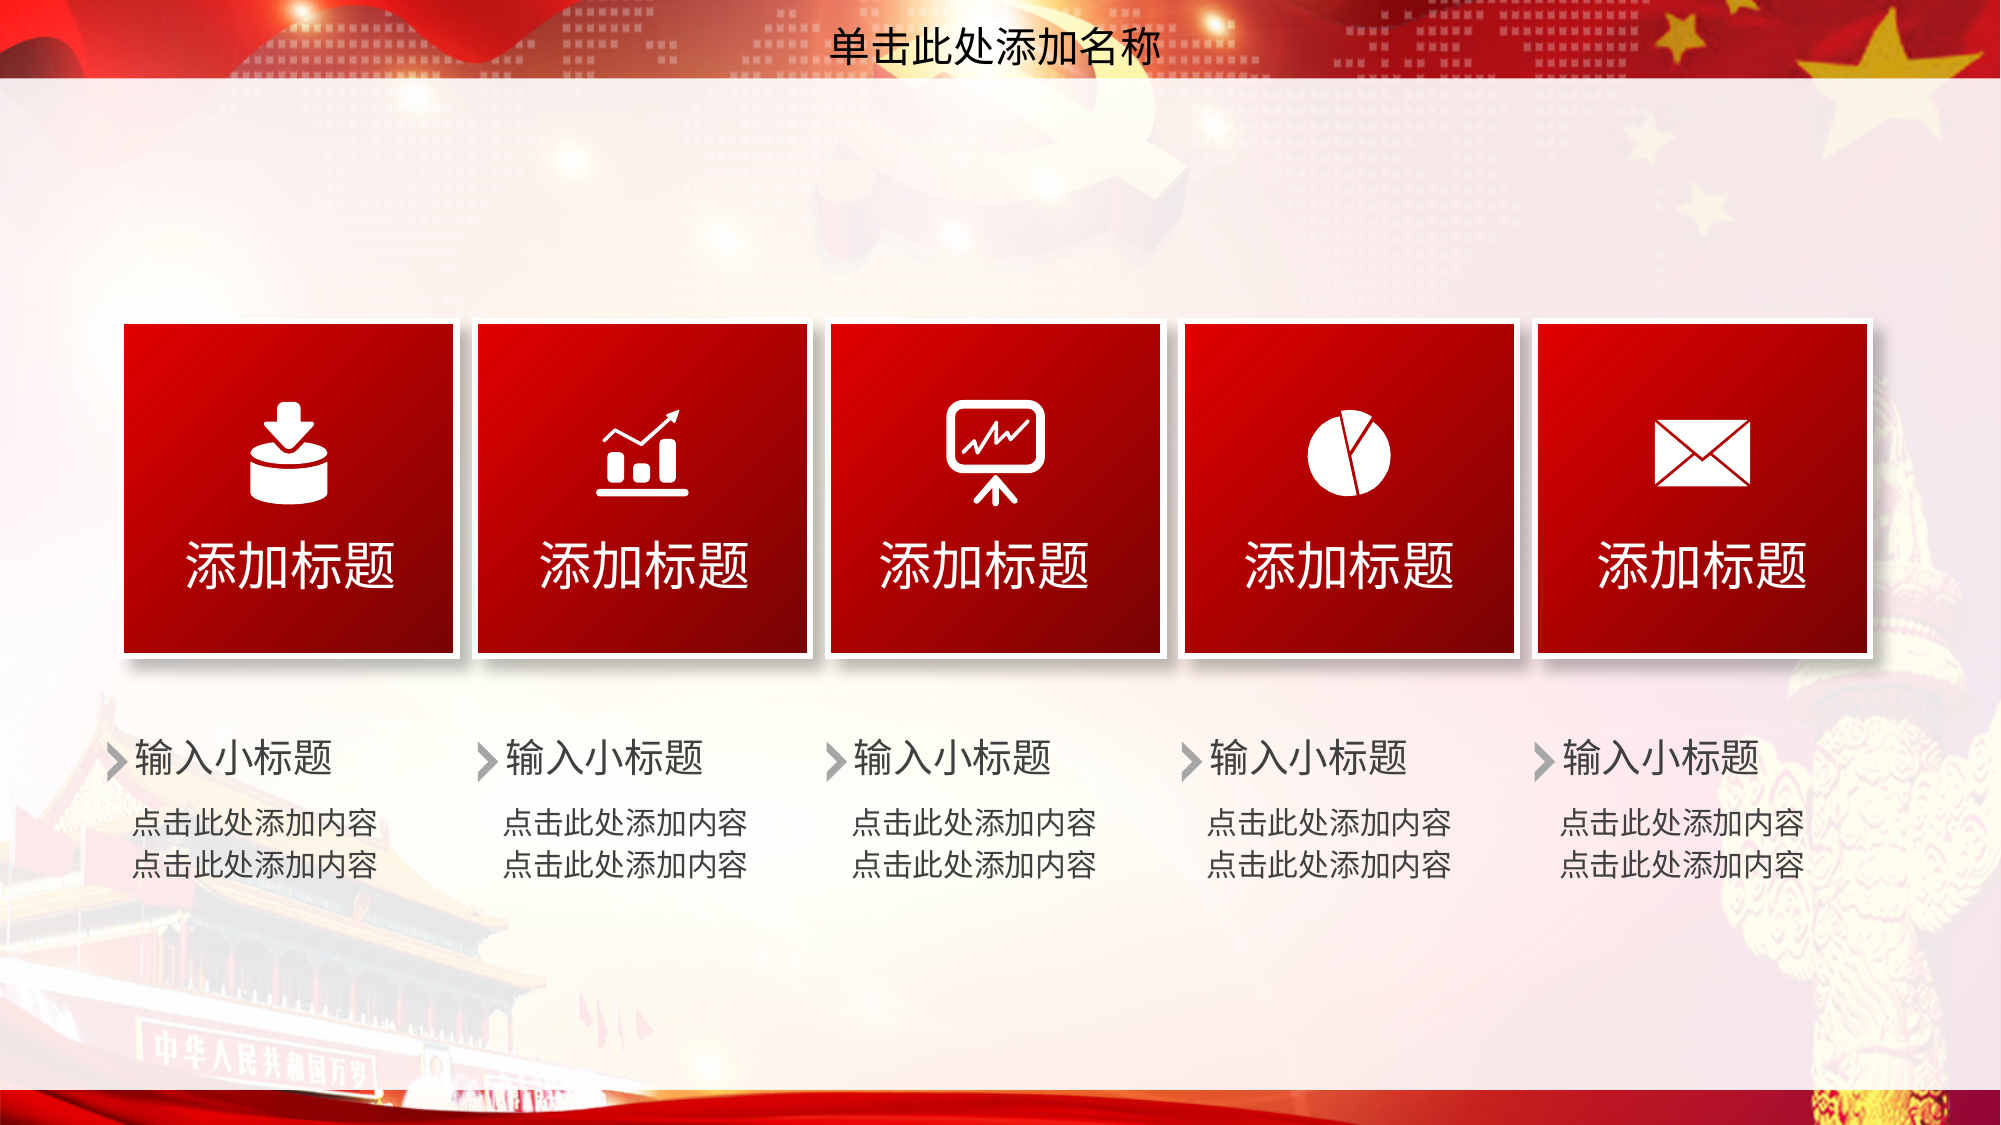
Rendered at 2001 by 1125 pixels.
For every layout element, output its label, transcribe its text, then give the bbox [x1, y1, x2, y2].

text_box [120, 320, 458, 401]
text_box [477, 724, 771, 891]
text_box [120, 604, 458, 657]
text_box [1534, 320, 1871, 657]
text_box [827, 320, 1164, 657]
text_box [1534, 724, 1828, 891]
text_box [1218, 410, 1480, 604]
text_box 单击此处添加名称 [753, 12, 1238, 78]
text_box [474, 320, 811, 657]
text_box [0, 77, 2000, 1091]
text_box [826, 724, 1120, 891]
text_box [1180, 320, 1518, 657]
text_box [105, 401, 475, 604]
picture [0, 0, 2001, 1125]
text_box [107, 724, 400, 891]
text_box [1181, 724, 1475, 891]
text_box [854, 399, 1116, 604]
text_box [1571, 419, 1834, 604]
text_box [513, 409, 776, 604]
